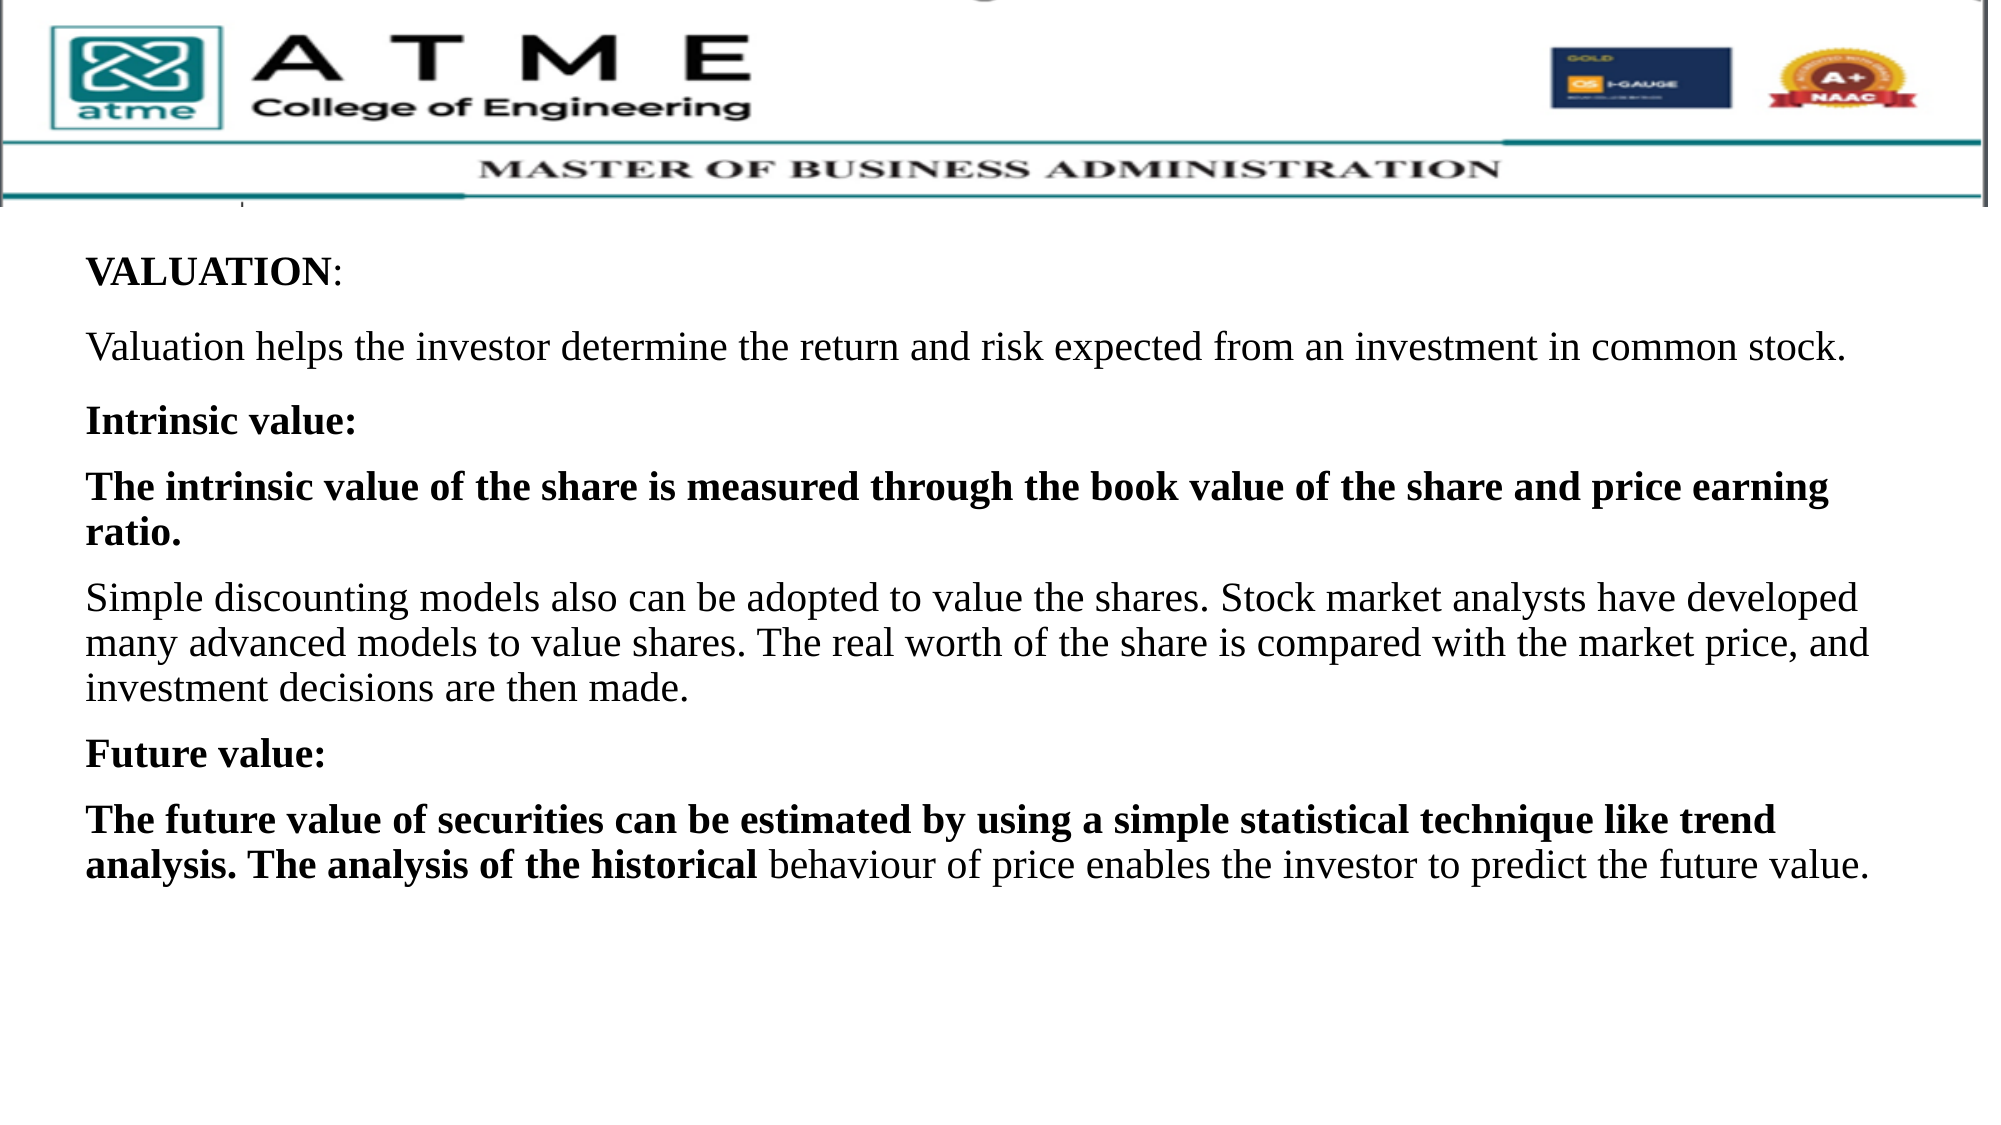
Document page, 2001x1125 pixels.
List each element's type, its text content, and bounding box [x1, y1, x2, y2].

list VALUATION: Valuation helps the investor determine the return and risk expected from an investment in common stock. Intrinsic value: The intrinsic value of the share is measured through the book value of the share and price earning ratio. Simple discounting models also can be adopted to value the shares. Stock market analysts have developed many advanced models to value shares. The real worth of the share is compared with the market price, and investment decisions are then made. Future value: The future value of securities can be estimated by using a simple statistical technique like trend analysis. The analysis of the historical behaviour of price enables the investor to predict the future value. [70, 242, 1913, 1014]
picture [0, 0, 1988, 207]
